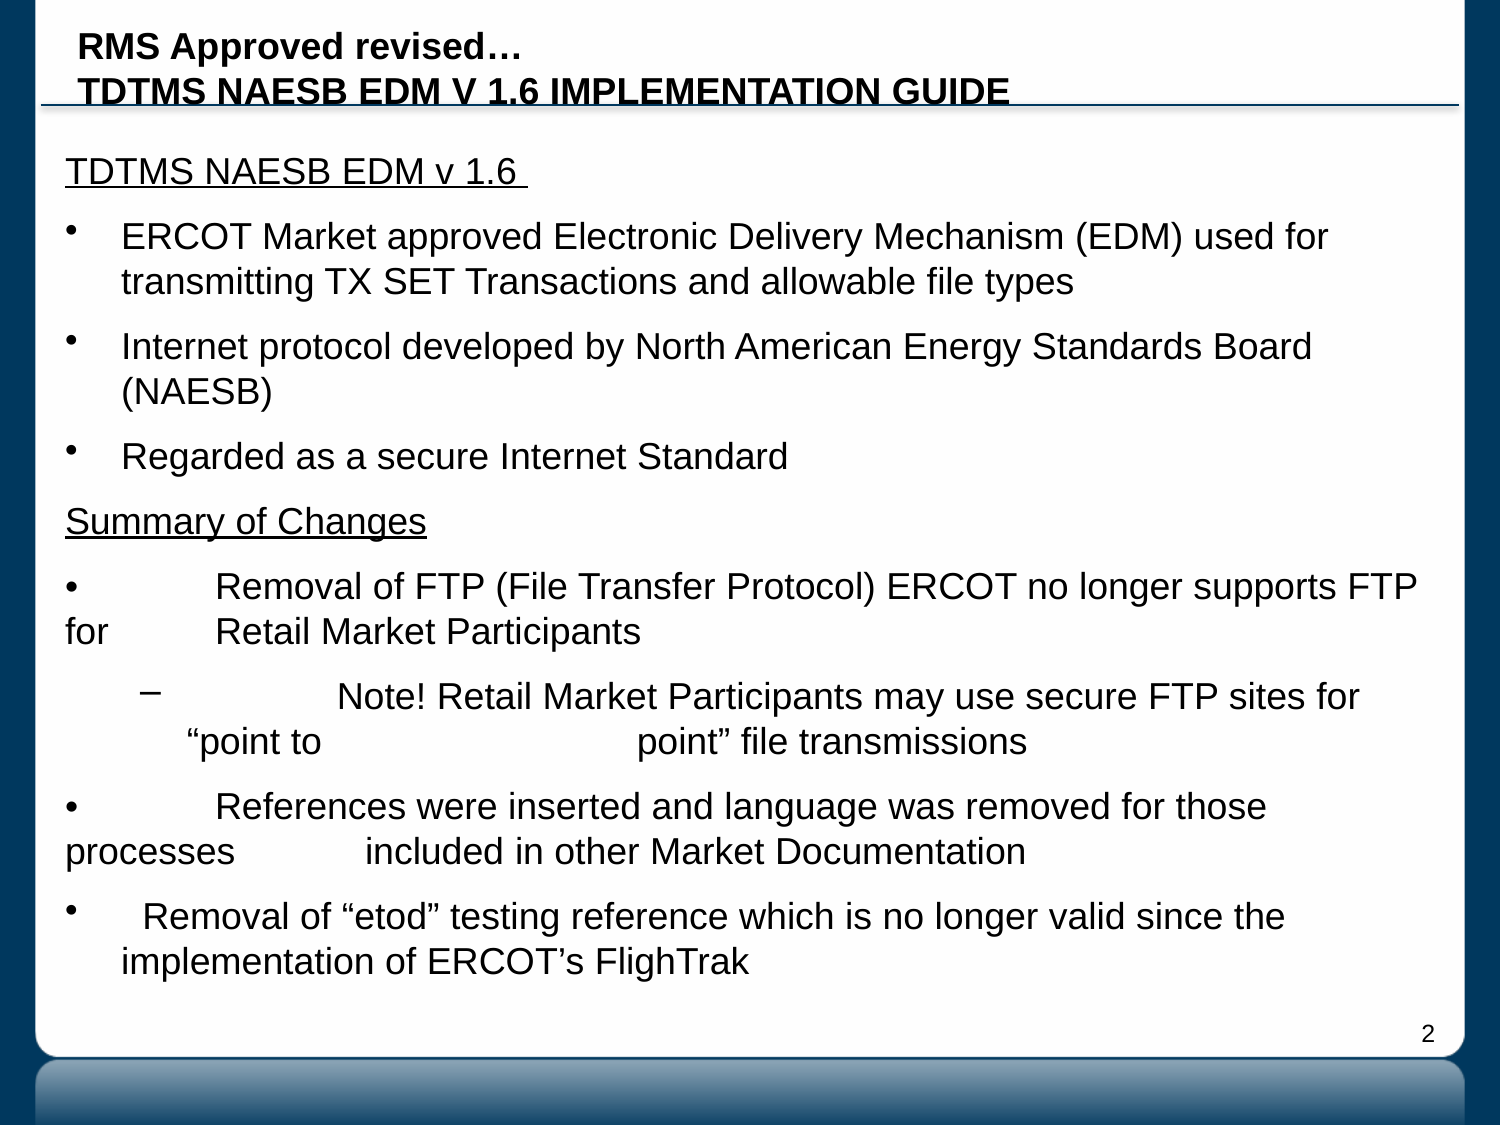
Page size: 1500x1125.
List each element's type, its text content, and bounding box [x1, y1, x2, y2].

picture [35, 0, 1465, 1125]
title RMS Approved revised… TDTMS NAESB EDM V 1.6 IMPLEMENTATION GUIDE [62, 29, 1462, 106]
text_box TDTMS NAESB EDM v 1.6 ERCOT Market approved Electronic Delivery Mechanism (EDM) used for transmitting TX SET Transactions and allowable file types Internet protocol developed by North American Energy Standards Board (NAESB) Regarded as a secure Internet Standard Summary of Changes • Removal of FTP (File Transfer Protocol) ERCOT no longer supports FTP for Retail Market Participants Note! Retail Market Participants may use secure FTP sites for “point to point” file transmissions • References were inserted and language was removed for those processes included in other Market Documentation Removal of “etod” testing reference which is no longer valid since the implementation of ERCOT’s FlighTrak [50, 139, 1450, 1058]
